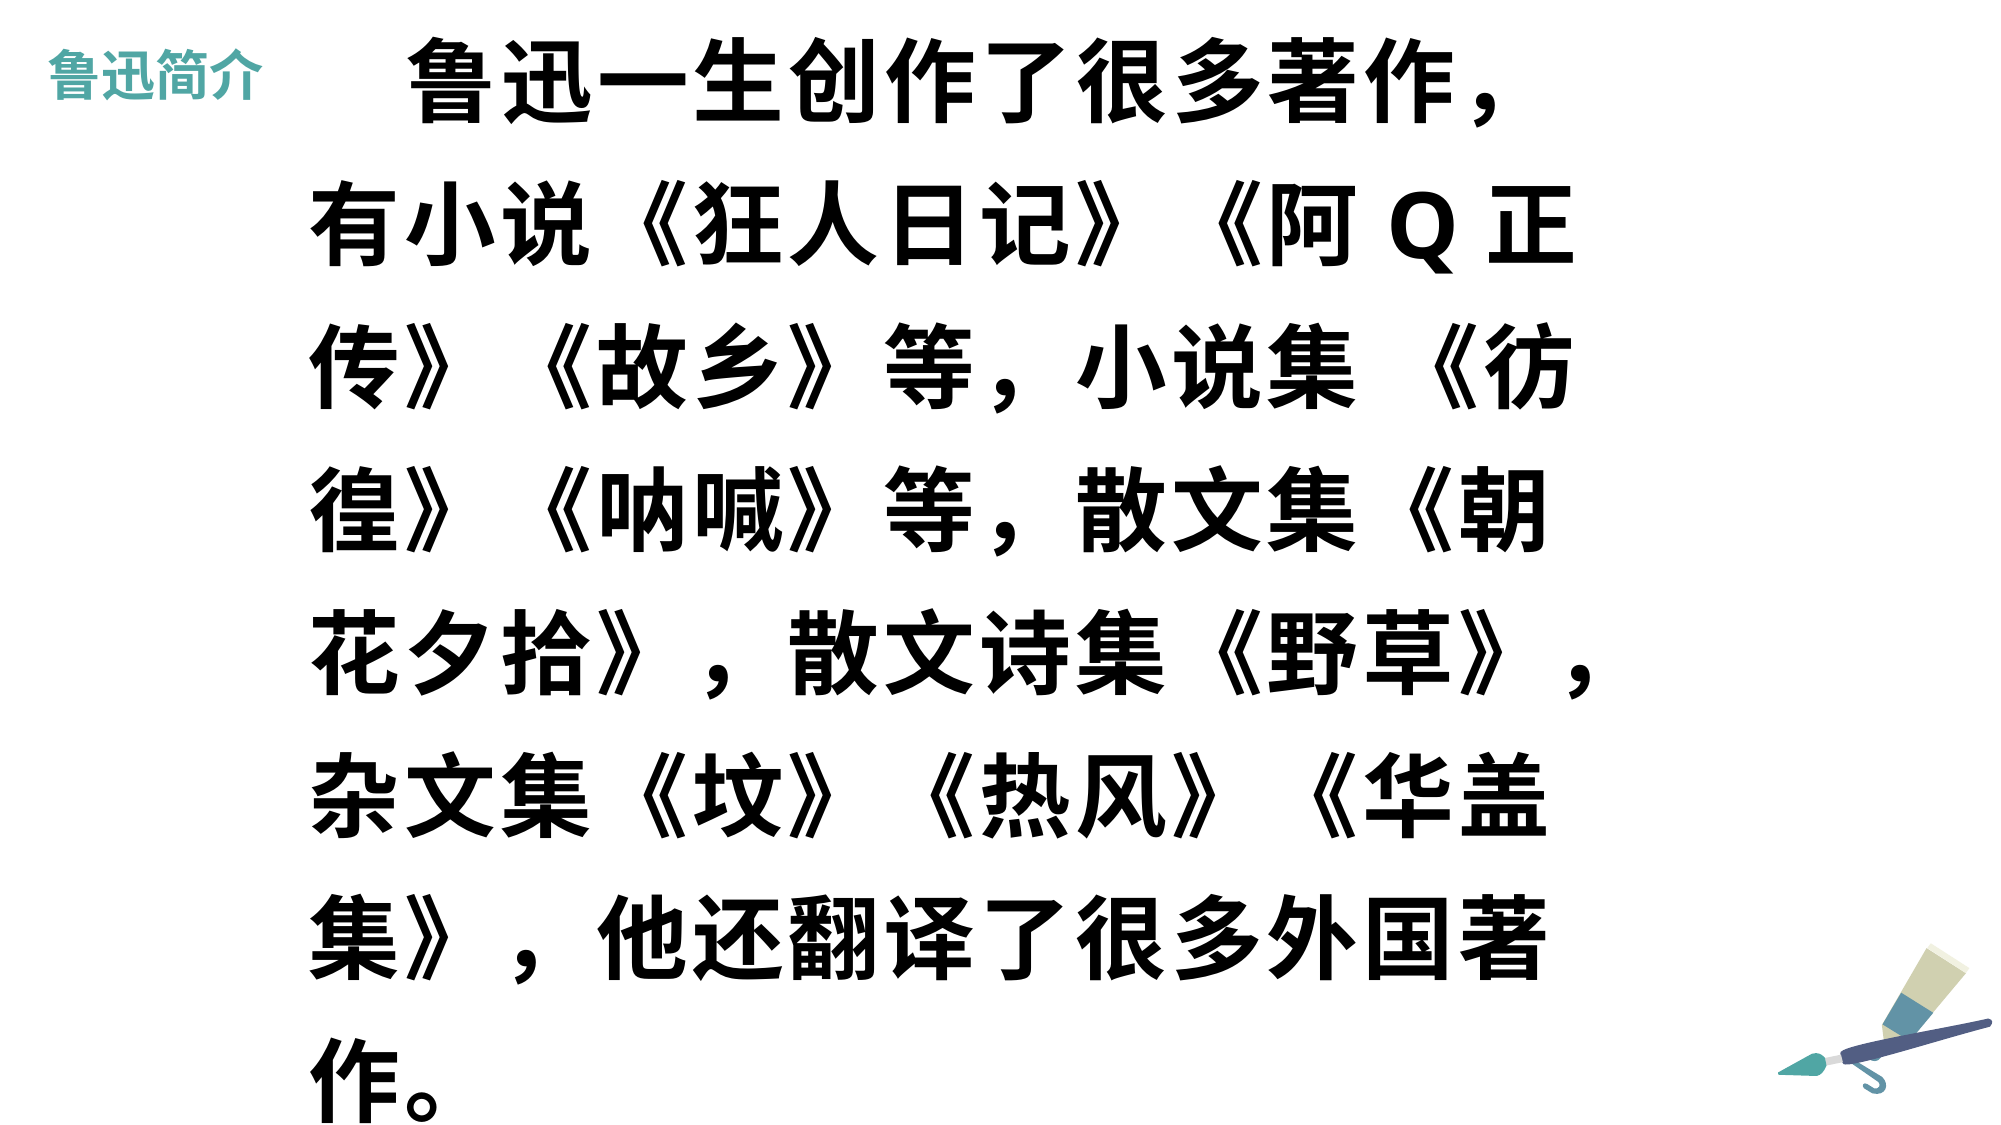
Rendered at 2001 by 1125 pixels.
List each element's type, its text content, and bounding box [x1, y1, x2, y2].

title 鲁迅一生创作了很多著作，有小说《狂人日记》《阿Q正传》《故乡》等，小说集 《彷徨》《呐喊》等，散文集《朝花夕拾》，散文诗集《野草》，杂文集《坟》《热风》《华盖集》，他还翻译了很多外国著作。 [294, 91, 1644, 1034]
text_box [1811, 945, 1974, 1125]
text_box 鲁迅简介 [32, 33, 347, 114]
